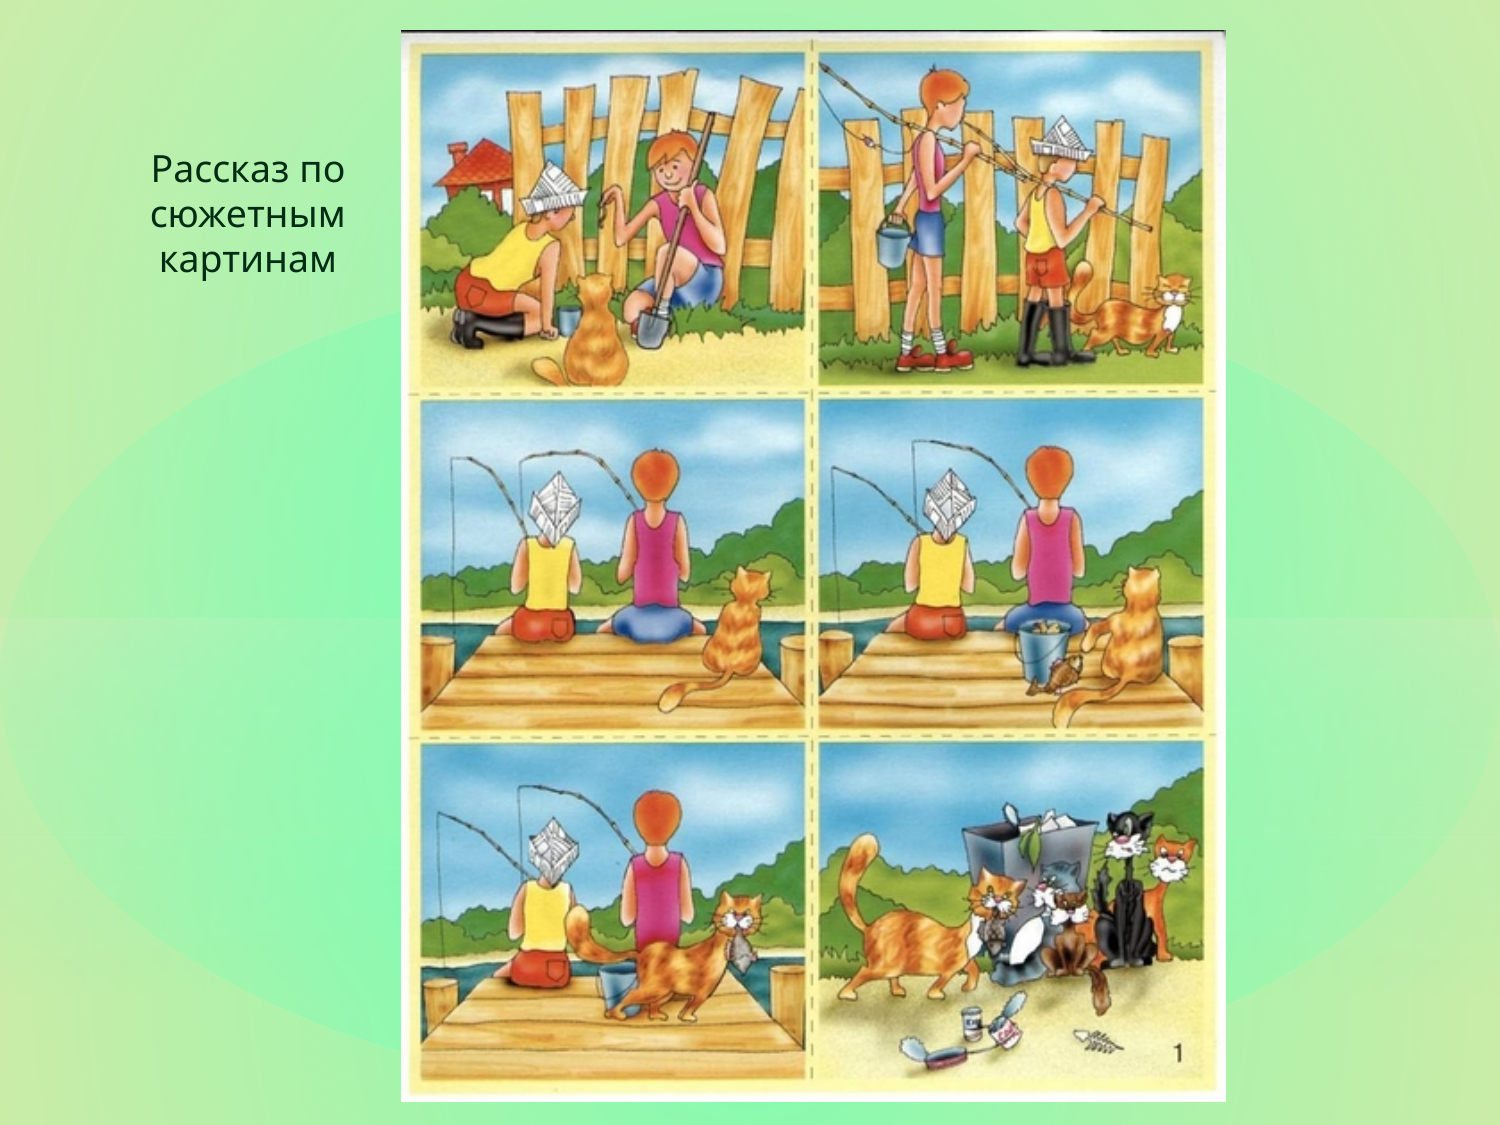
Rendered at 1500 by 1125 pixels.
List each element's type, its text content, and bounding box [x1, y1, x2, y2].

text_box Рассказ по сюжетным картинам [88, 137, 395, 287]
picture [401, 30, 1227, 1102]
